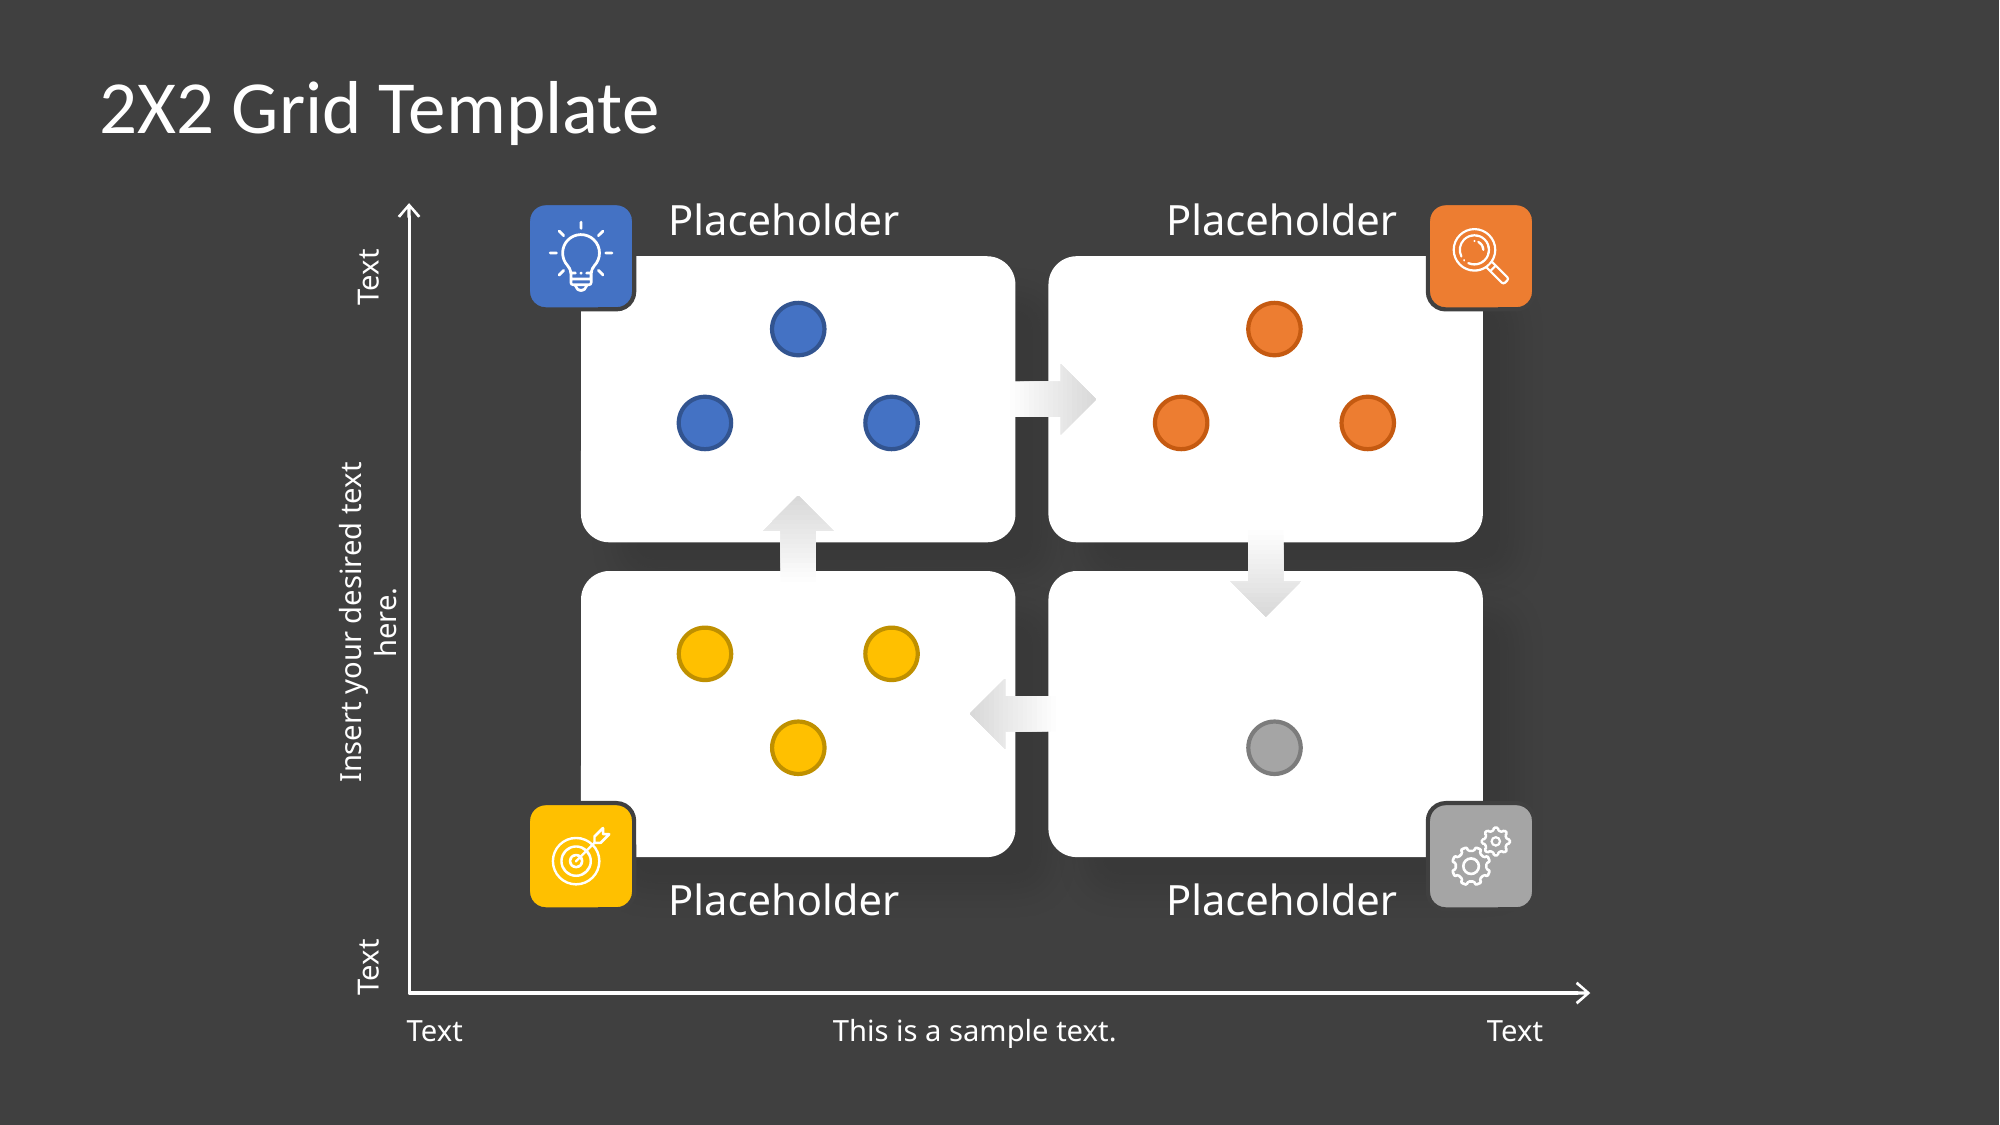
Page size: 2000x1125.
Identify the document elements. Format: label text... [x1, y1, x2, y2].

text_box [676, 625, 734, 683]
text_box [863, 394, 920, 452]
text_box [1003, 362, 1099, 437]
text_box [1450, 826, 1512, 887]
text_box Placeholder [1050, 873, 1398, 924]
text_box Insert your desired text here. [349, 435, 385, 810]
text_box [863, 625, 920, 683]
text_box [1046, 568, 1485, 860]
text_box Text [349, 939, 385, 996]
text_box [578, 254, 1018, 545]
text_box Text [1486, 1012, 1543, 1048]
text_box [1452, 227, 1510, 285]
text_box Placeholder [668, 193, 1016, 244]
text_box [1228, 523, 1303, 619]
text_box [525, 200, 637, 312]
text_box [525, 800, 637, 912]
text_box [1046, 254, 1485, 545]
title 2X2 Grid Template [99, 45, 1900, 162]
text_box [967, 676, 1063, 751]
text_box [1246, 719, 1303, 777]
text_box Text [349, 249, 385, 306]
text_box [769, 719, 827, 777]
text_box [578, 568, 1018, 860]
text_box Text [406, 1012, 463, 1048]
text_box [1339, 394, 1397, 452]
text_box [761, 493, 836, 589]
text_box [1152, 394, 1210, 452]
text_box [769, 300, 827, 358]
text_box Placeholder [668, 873, 1016, 924]
text_box [1425, 200, 1537, 312]
text_box [676, 394, 734, 452]
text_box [548, 220, 614, 292]
text_box [1425, 800, 1537, 912]
text_box [397, 203, 1591, 1005]
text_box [551, 826, 611, 886]
text_box Placeholder [1050, 193, 1398, 244]
text_box [1246, 300, 1303, 358]
text_box This is a sample text. [787, 1012, 1162, 1048]
